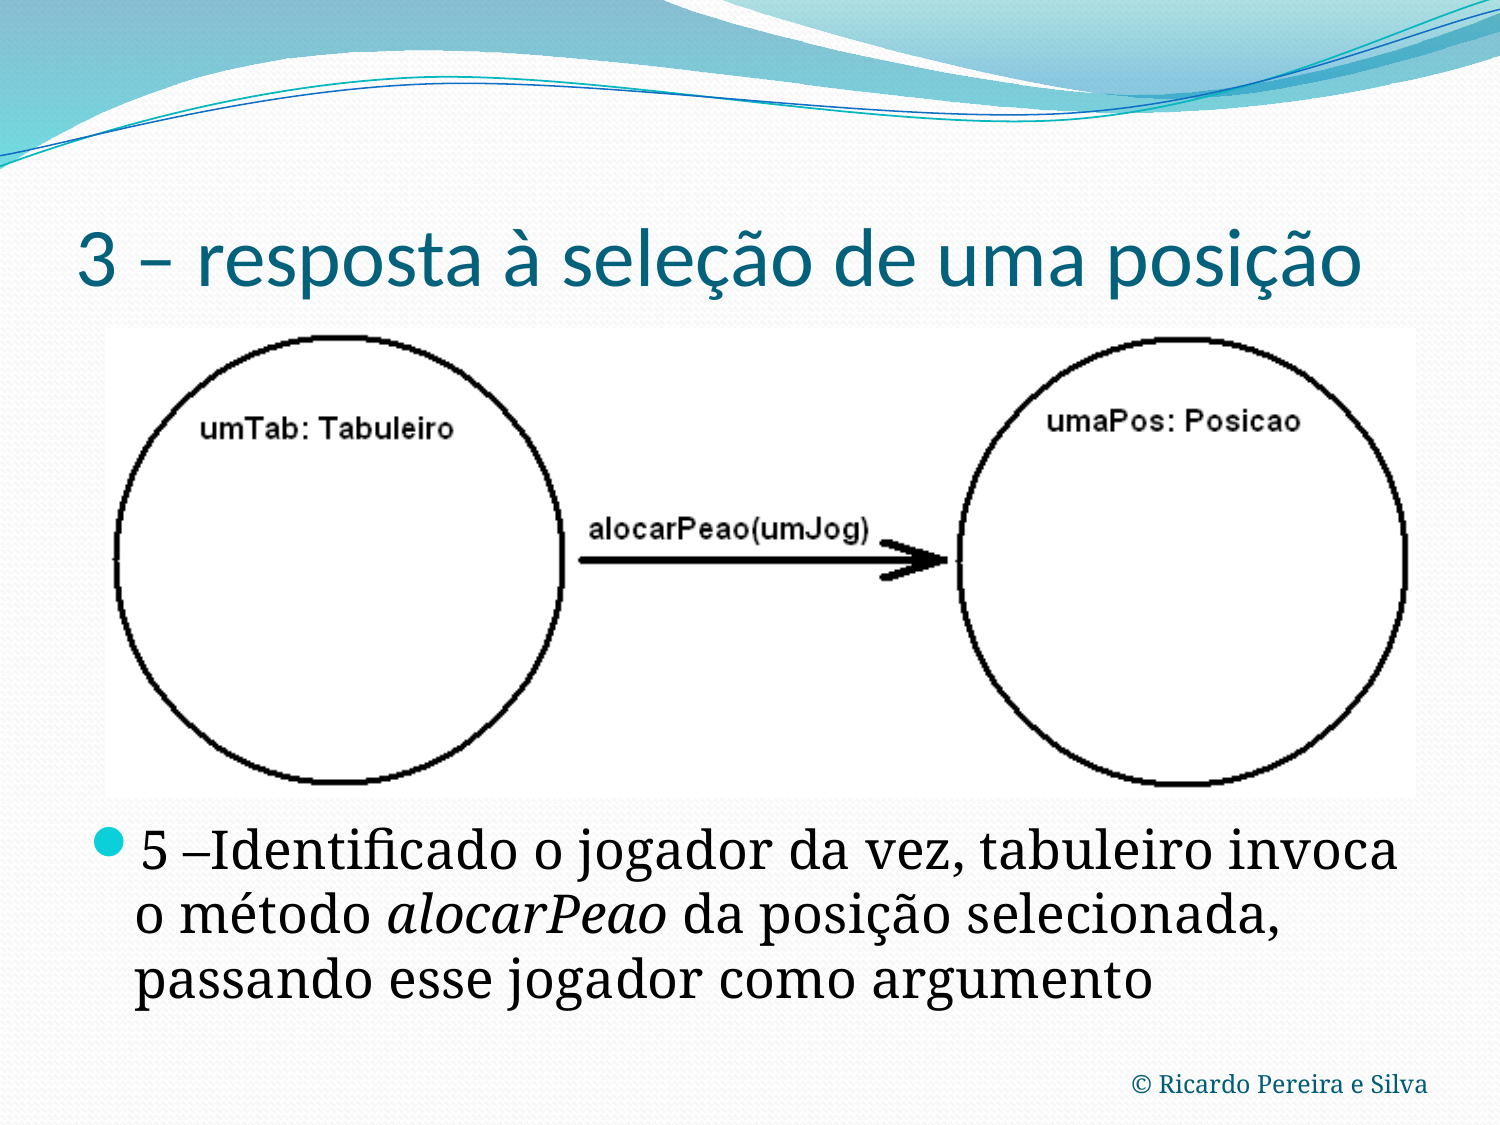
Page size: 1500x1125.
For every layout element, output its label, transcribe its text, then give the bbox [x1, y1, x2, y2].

title 3 – resposta à seleção de uma posição [75, 115, 1425, 303]
footer © Ricardo Pereira e Silva [1101, 1042, 1429, 1103]
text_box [105, 327, 1416, 798]
list 5 –Identificado o jogador da vez, tabuleiro invoca o método alocarPeao da posição selecionada, passando esse jogador como argumento [75, 808, 1425, 1038]
